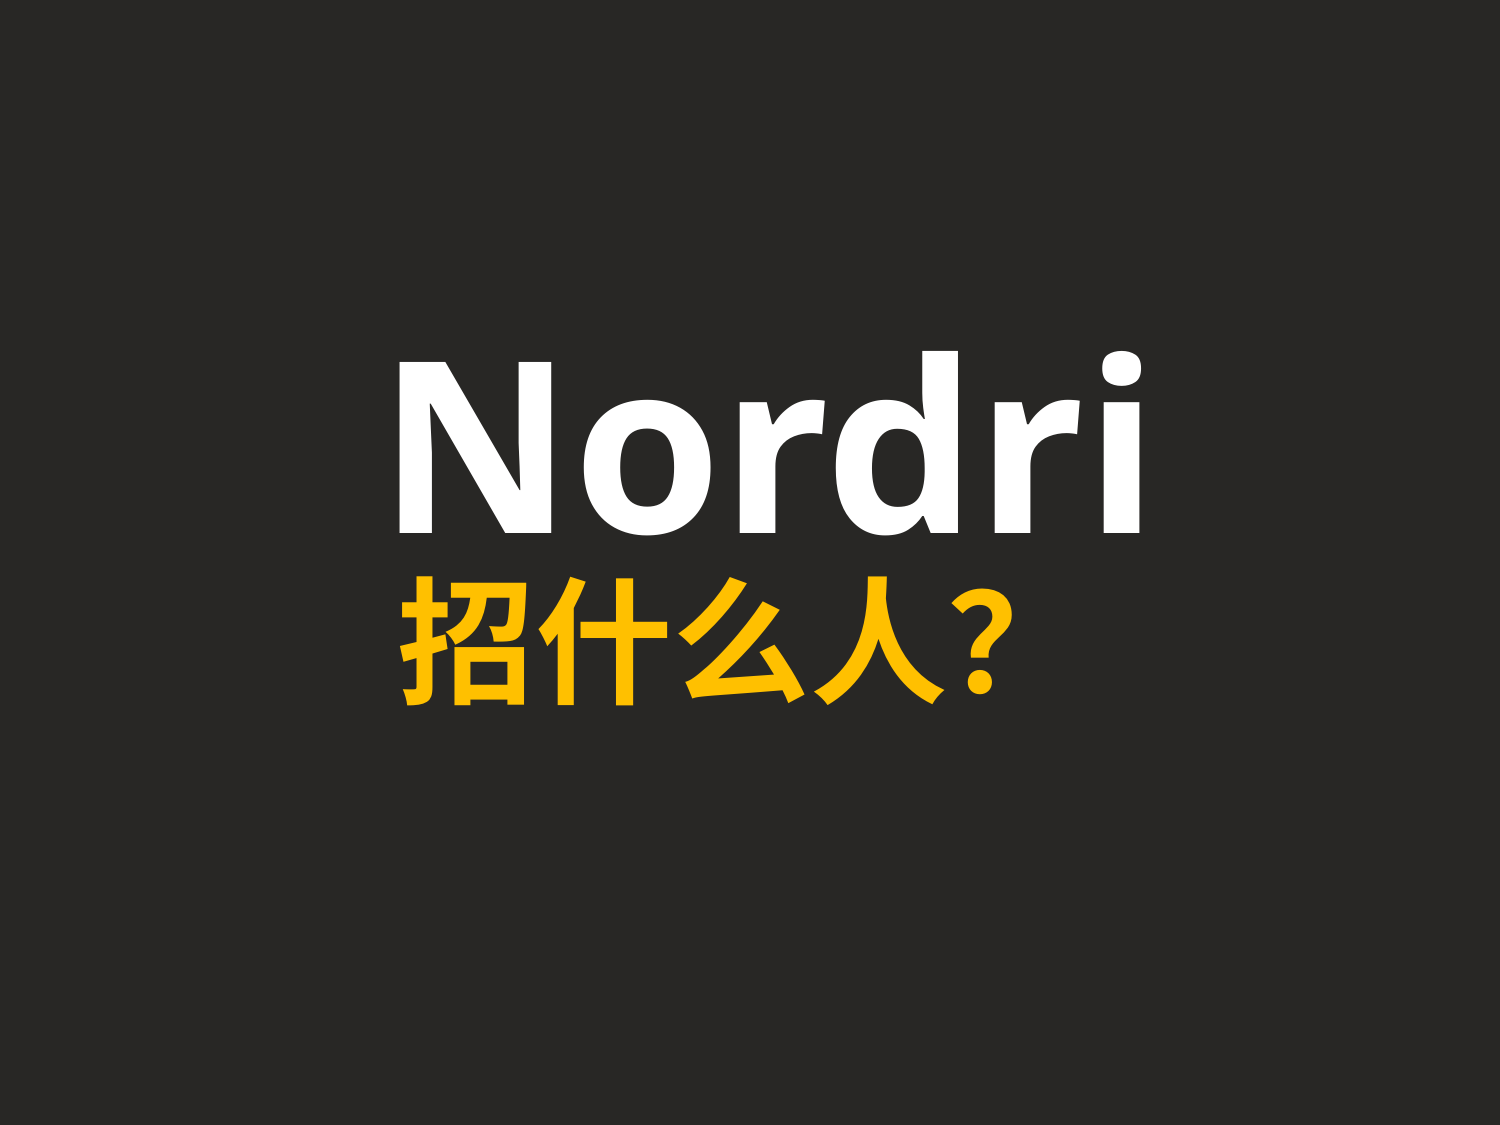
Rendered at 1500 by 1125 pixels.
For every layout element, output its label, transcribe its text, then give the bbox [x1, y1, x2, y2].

text_box 招什么人？ [383, 548, 1101, 729]
text_box Nordri [363, 287, 1174, 590]
